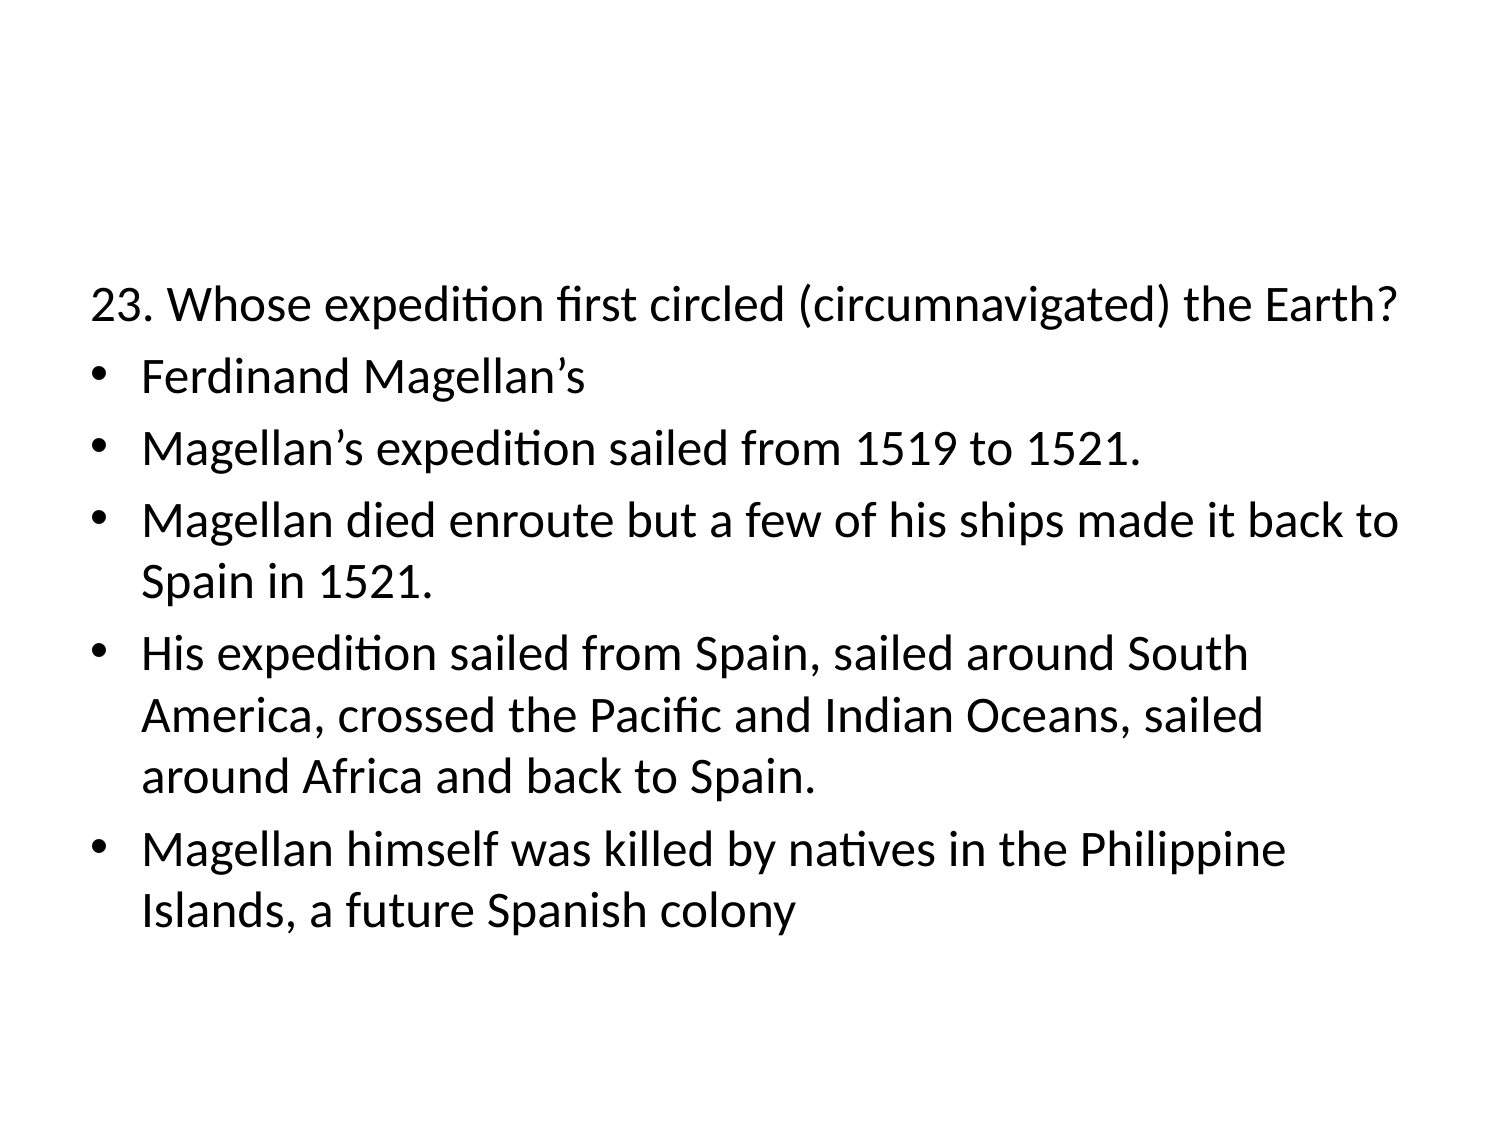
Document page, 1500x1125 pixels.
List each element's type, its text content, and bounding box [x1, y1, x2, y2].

list 23. Whose expedition first circled (circumnavigated) the Earth? Ferdinand Magellan’s Magellan’s expedition sailed from 1519 to 1521. Magellan died enroute but a few of his ships made it back to Spain in 1521. His expedition sailed from Spain, sailed around South America, crossed the Pacific and Indian Oceans, sailed around Africa and back to Spain. Magellan himself was killed by natives in the Philippine Islands, a future Spanish colony [75, 262, 1425, 1005]
